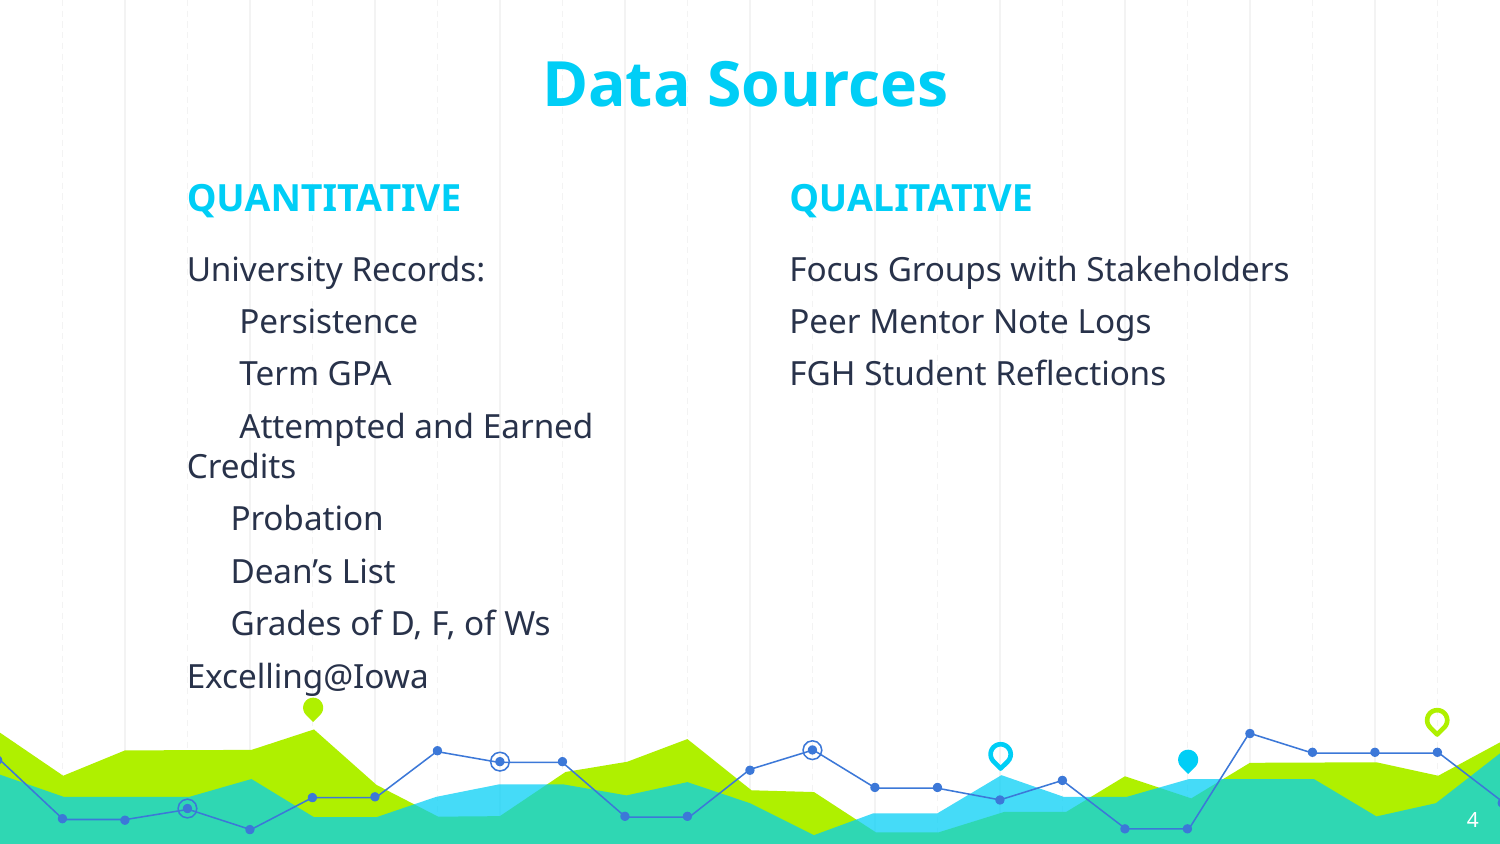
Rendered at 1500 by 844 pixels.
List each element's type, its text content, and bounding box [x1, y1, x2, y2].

text_box QUALITATIVE [774, 158, 1305, 232]
text_box Focus Groups with Stakeholders Peer Mentor Note Logs FGH Student Reflections [774, 232, 1329, 521]
title Data Sources [171, 16, 1320, 134]
slide_number 4 [1403, 791, 1494, 844]
text_box QUANTITATIVE [171, 158, 703, 233]
text_box University Records: Persistence Term GPA Attempted and Earned Credits Probation Dean’s List Grades of D, F, of Ws Excelling@Iowa [171, 233, 703, 478]
